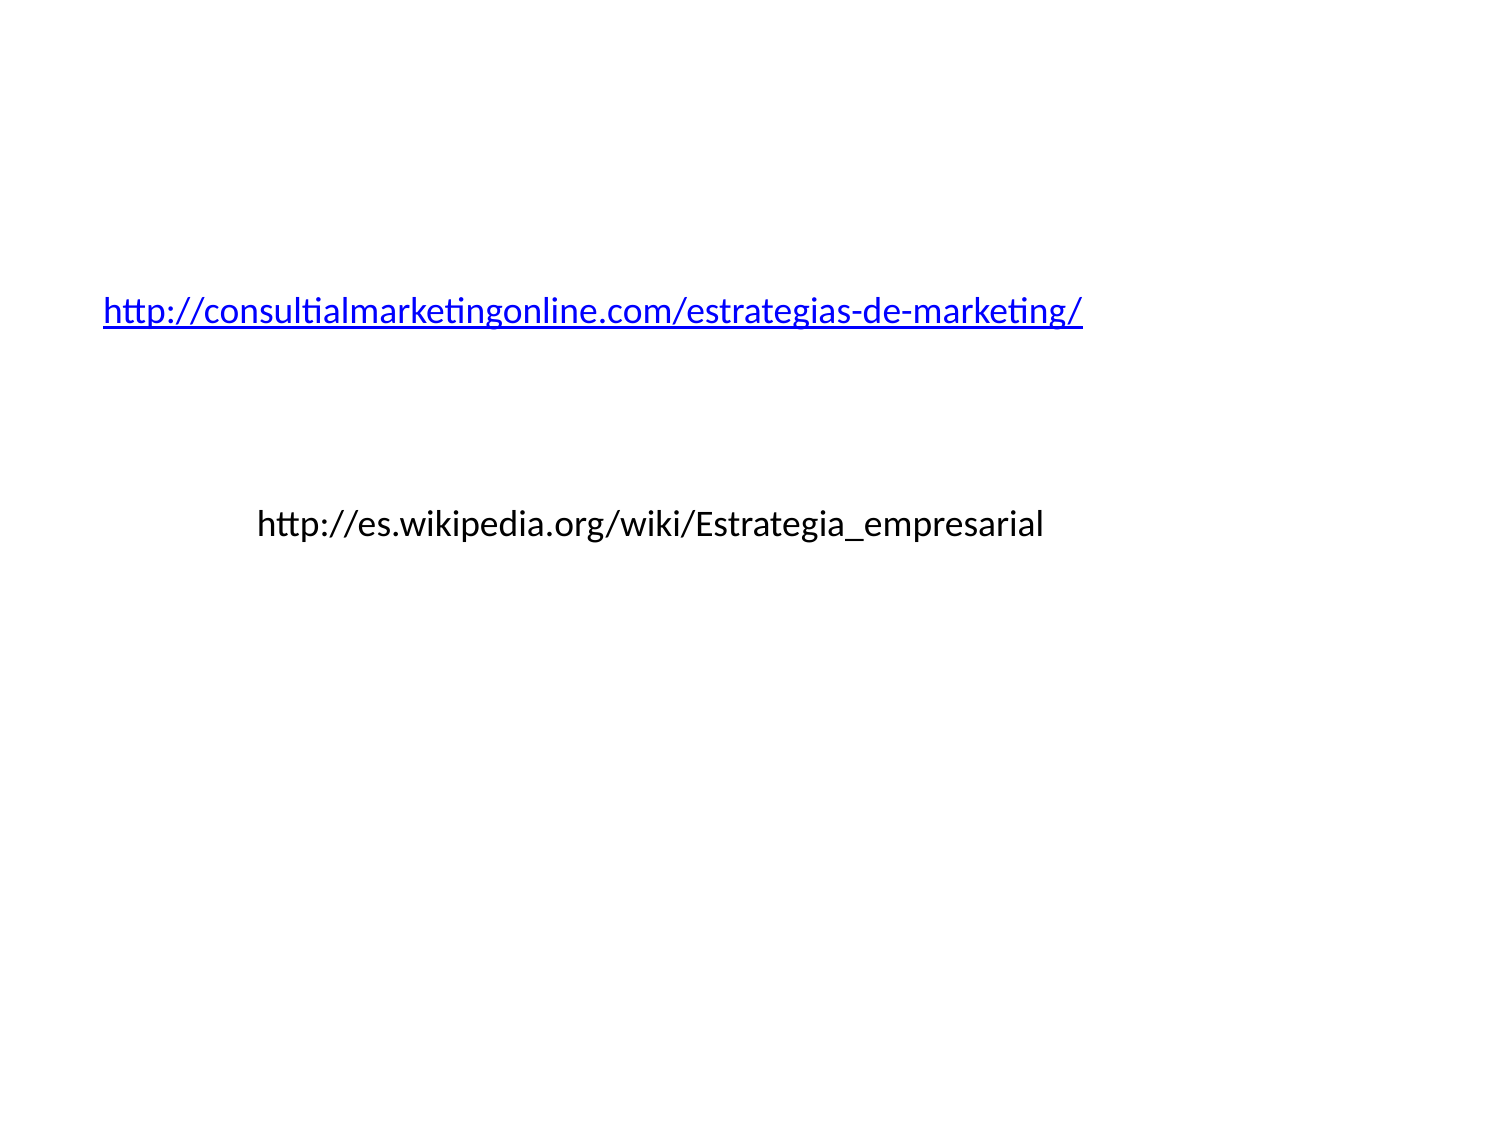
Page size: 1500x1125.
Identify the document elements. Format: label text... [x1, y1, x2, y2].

text_box http://es.wikipedia.org/wiki/Estrategia_empresarial [242, 491, 1294, 552]
text_box http://consultialmarketingonline.com/estrategias-de-marketing/ [88, 278, 1164, 384]
